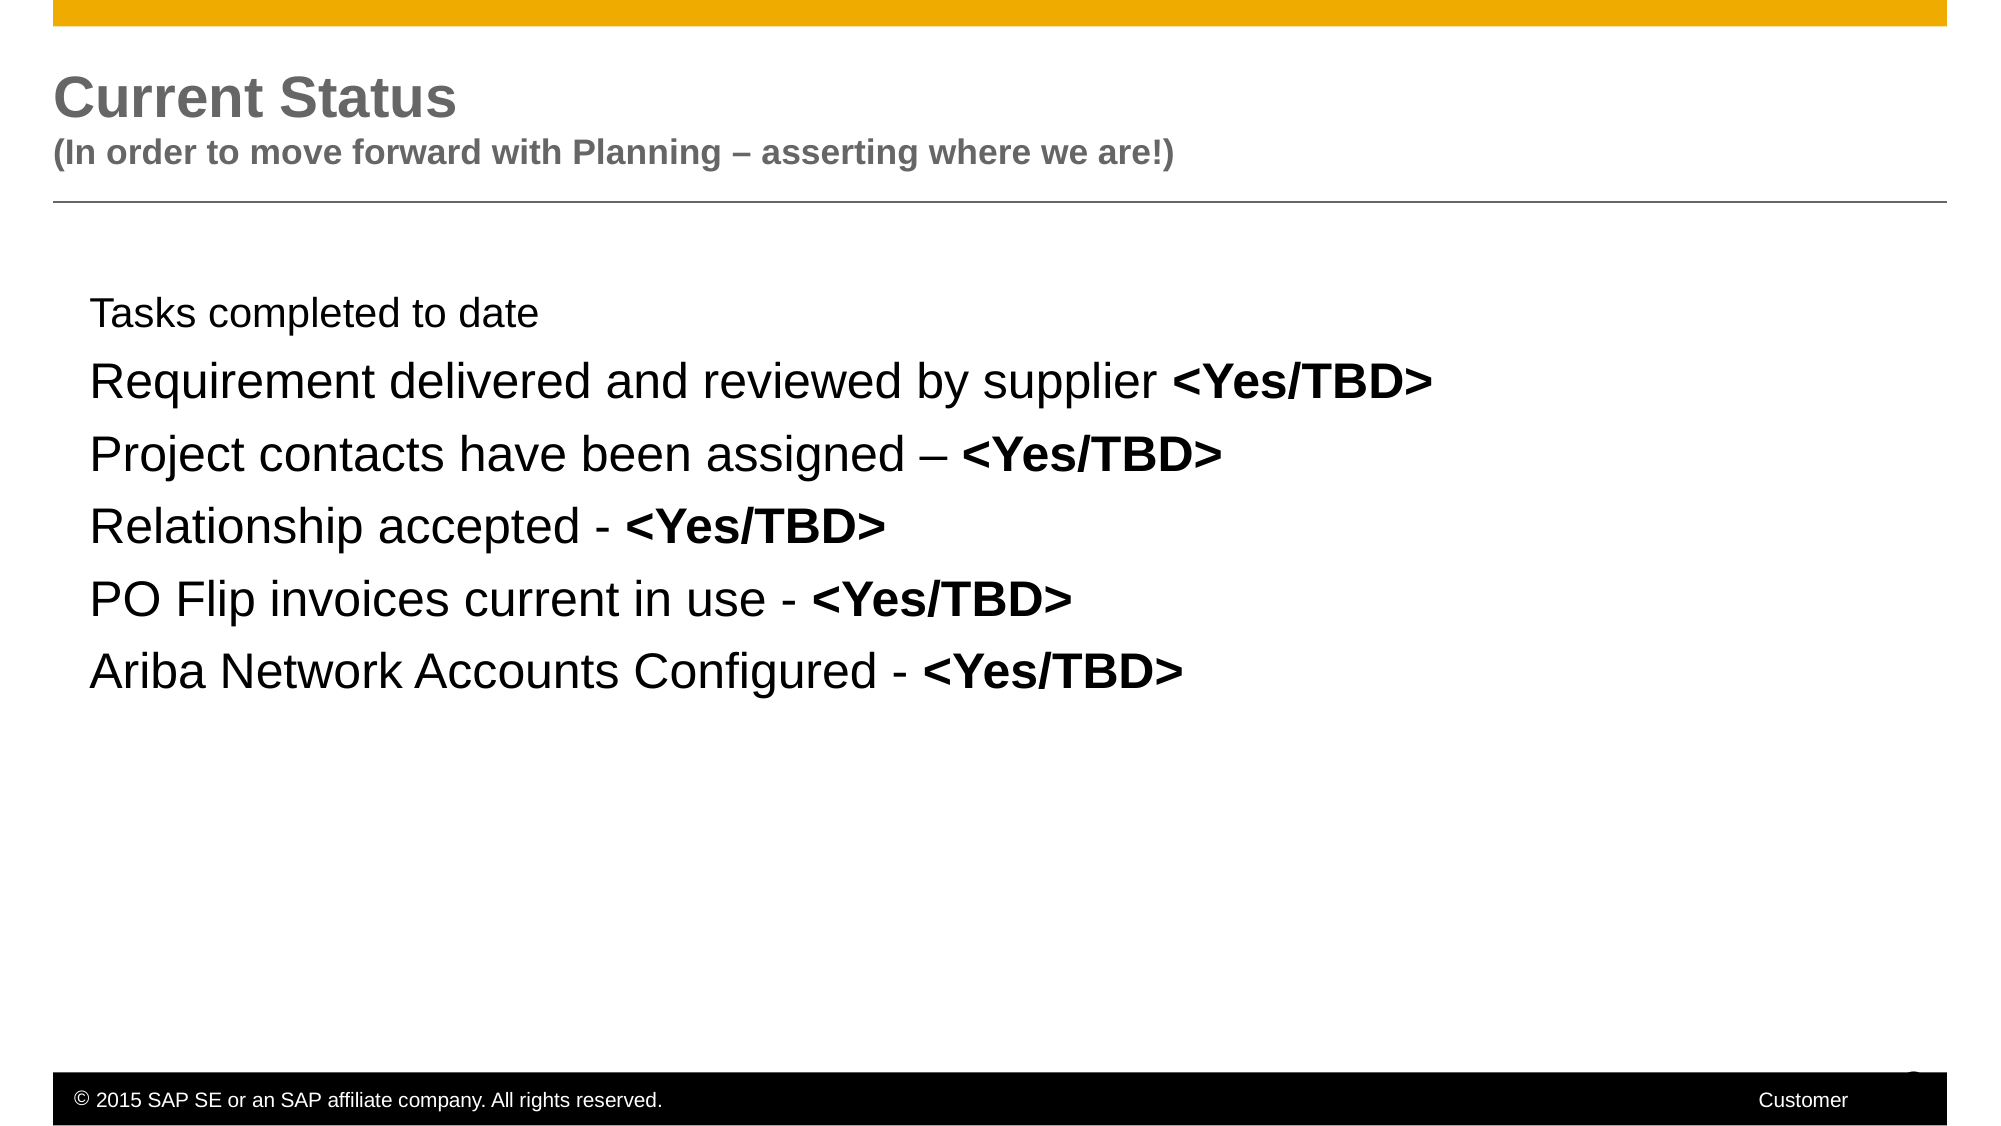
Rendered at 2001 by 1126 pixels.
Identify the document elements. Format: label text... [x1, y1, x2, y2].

slide_number 8 [1883, 1050, 2001, 1076]
title Current Status (In order to move forward with Planning – asserting where we are!) [53, 53, 1947, 178]
list Tasks completed to date Requirement delivered and reviewed by supplier <Yes/TBD> Project contacts have been assigned – <Yes/TBD> Relationship accepted - <Yes/TBD> PO Flip invoices current in use - <Yes/TBD> Ariba Network Accounts Configured - <Yes/TBD> [71, 277, 1930, 999]
